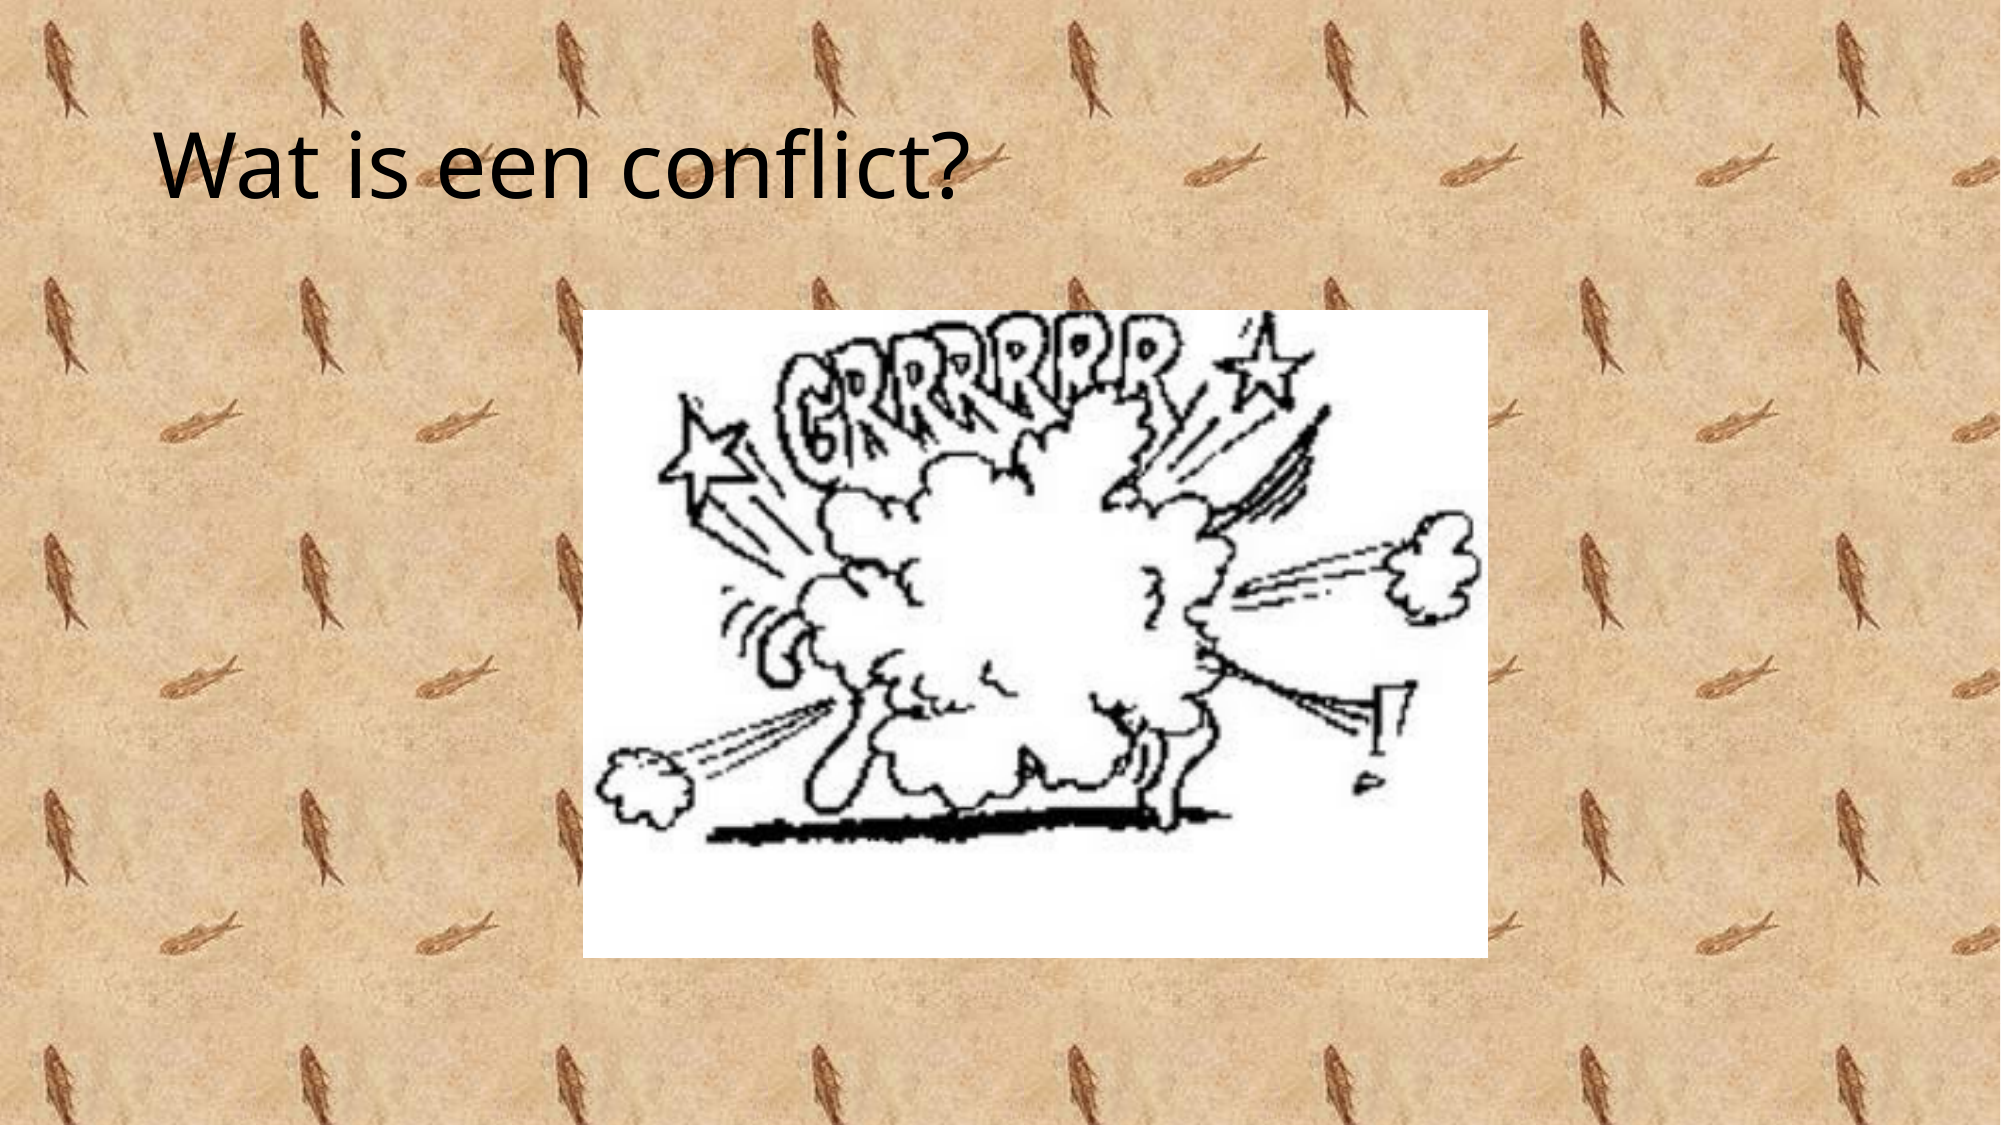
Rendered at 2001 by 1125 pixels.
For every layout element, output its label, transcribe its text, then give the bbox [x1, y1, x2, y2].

title Wat is een conflict? [137, 59, 1863, 278]
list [583, 310, 1488, 958]
picture [0, 0, 2001, 1125]
